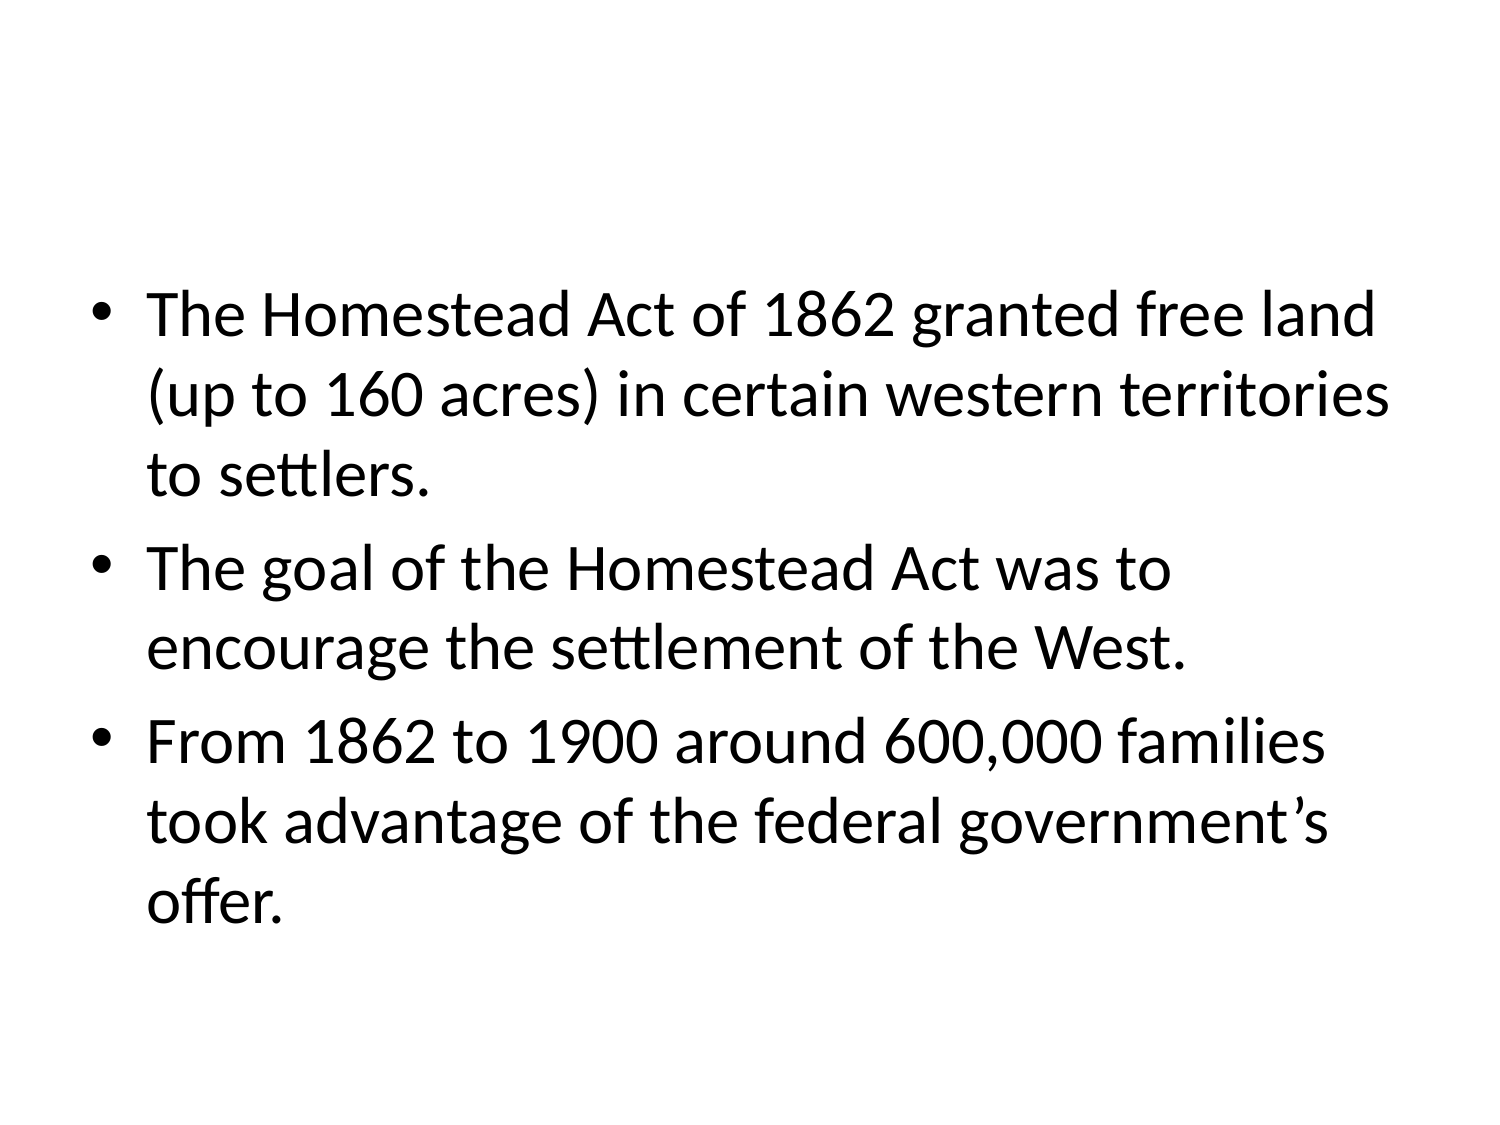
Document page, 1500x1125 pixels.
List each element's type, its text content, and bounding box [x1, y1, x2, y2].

list The Homestead Act of 1862 granted free land (up to 160 acres) in certain western territories to settlers. The goal of the Homestead Act was to encourage the settlement of the West. From 1862 to 1900 around 600,000 families took advantage of the federal government’s offer. [75, 262, 1425, 1005]
